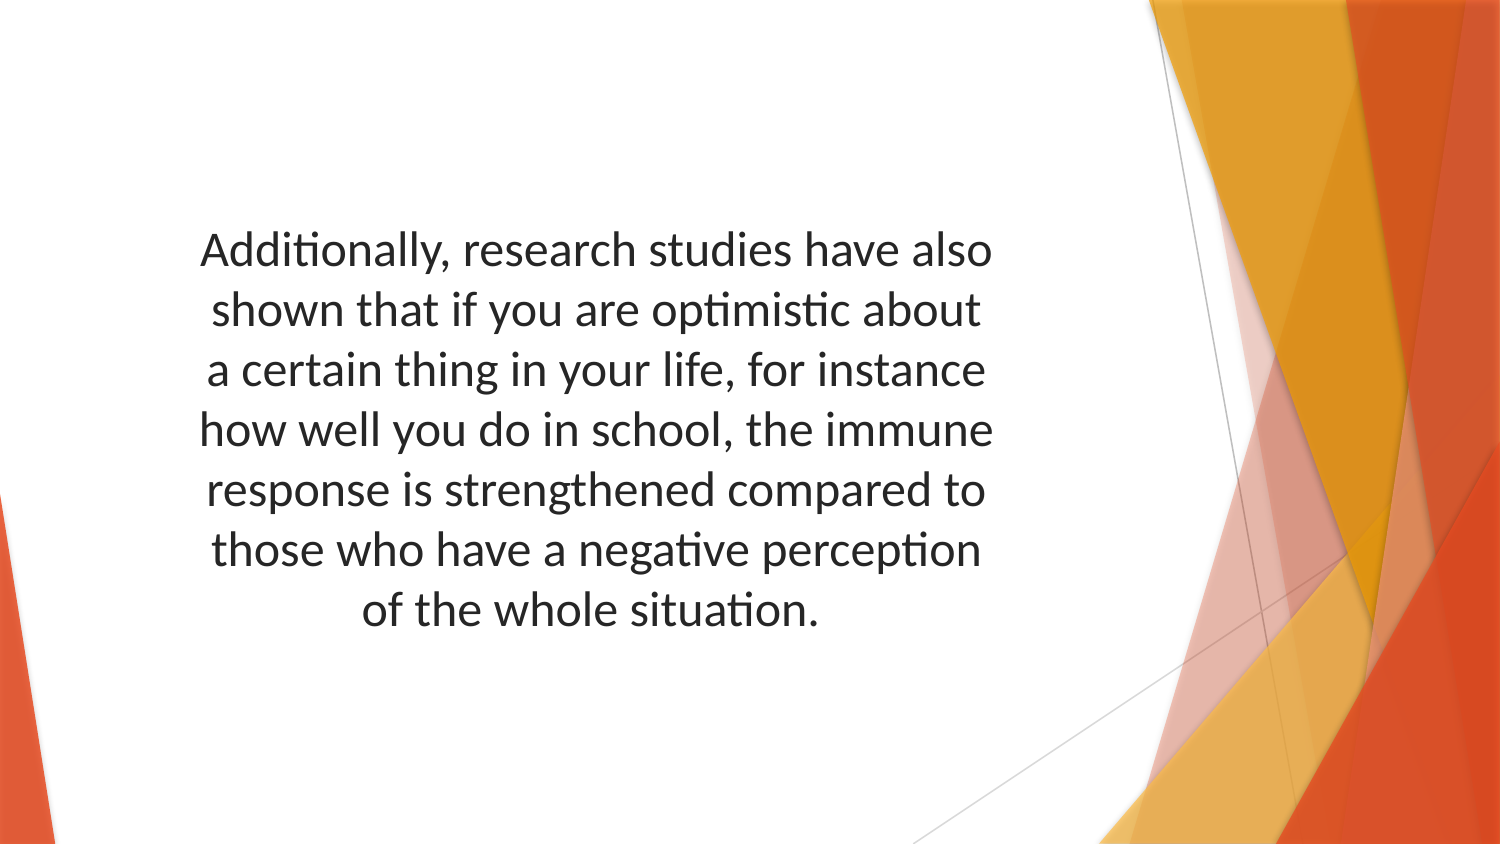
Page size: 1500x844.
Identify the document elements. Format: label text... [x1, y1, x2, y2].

list Additionally, research studies have also shown that if you are optimistic about a certain thing in your life, for instance how well you do in school, the immune response is strengthened compared to those who have a negative perception of the whole situation. [183, 209, 1010, 635]
